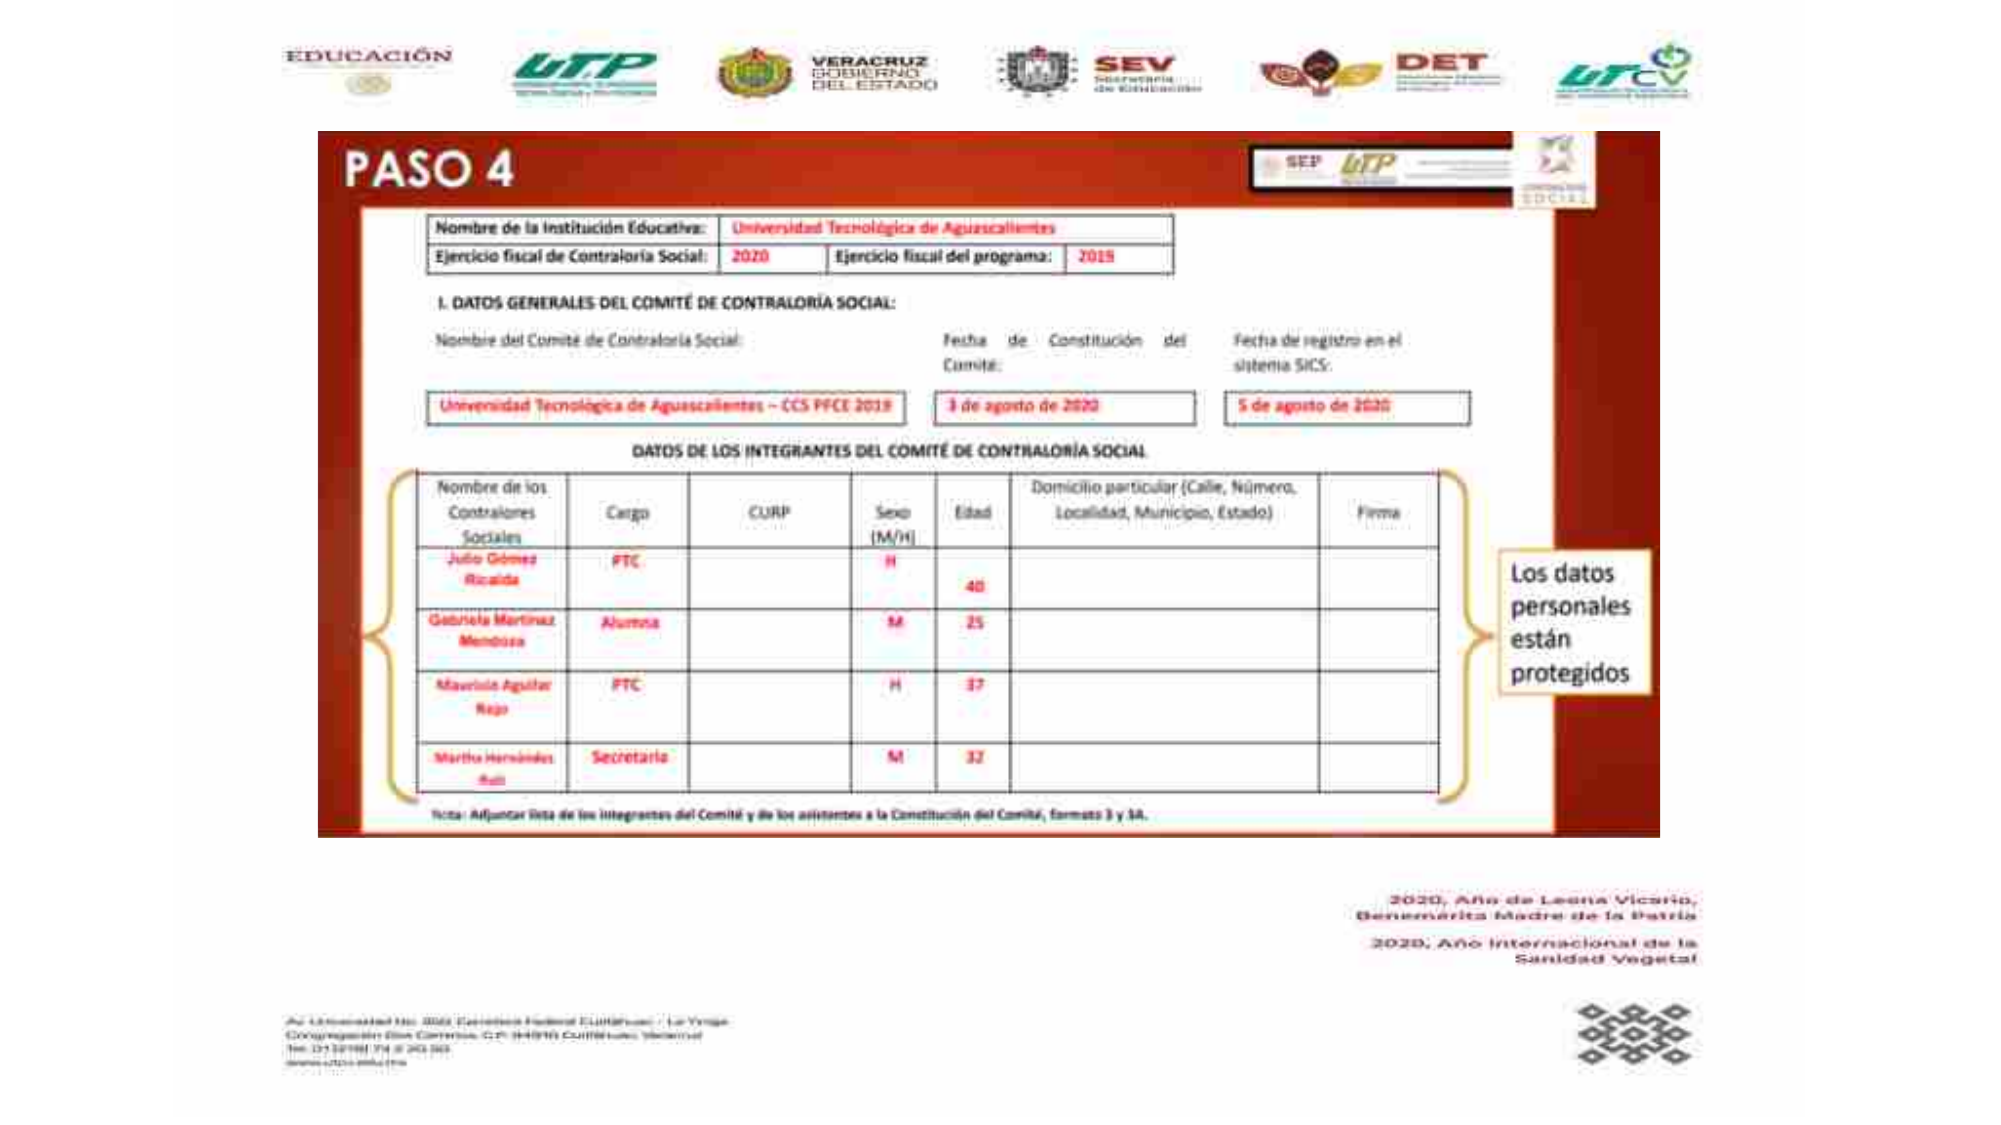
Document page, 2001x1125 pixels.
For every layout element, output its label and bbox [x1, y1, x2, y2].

picture [173, 0, 1805, 1117]
